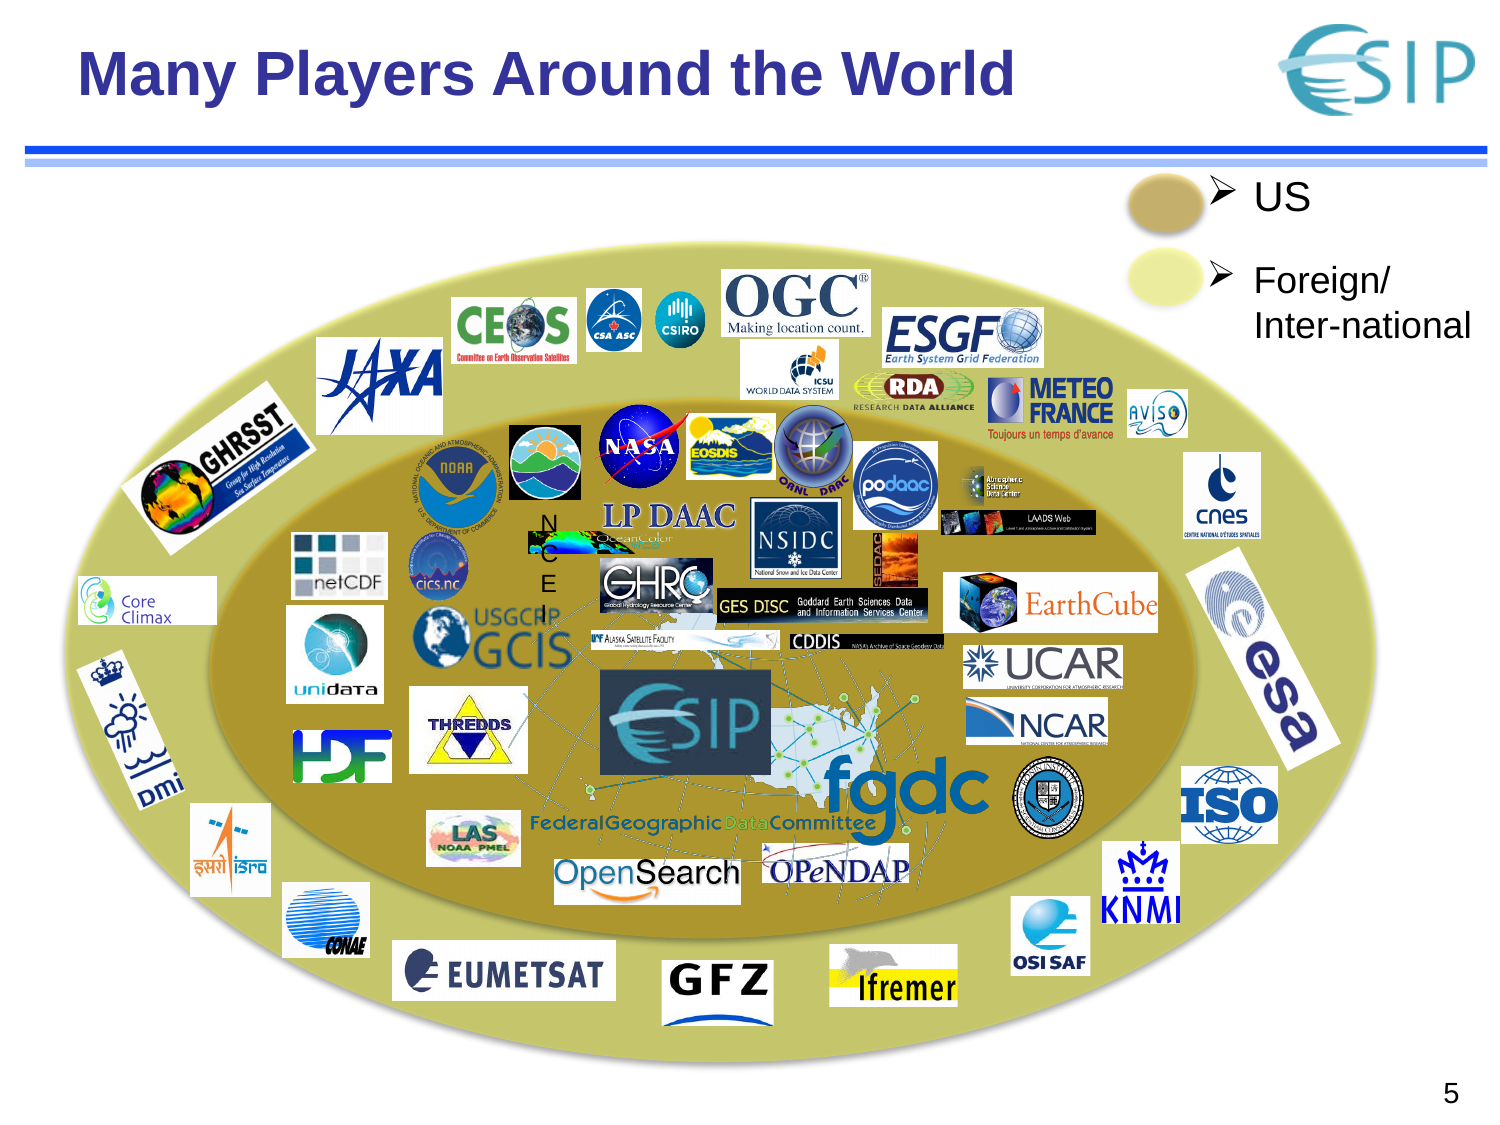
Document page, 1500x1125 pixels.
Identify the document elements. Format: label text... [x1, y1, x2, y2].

title Many Players Around the World [62, 5, 1348, 147]
picture [1277, 24, 1475, 117]
slide_number 5 [1161, 1072, 1475, 1125]
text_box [64, 162, 1488, 1063]
